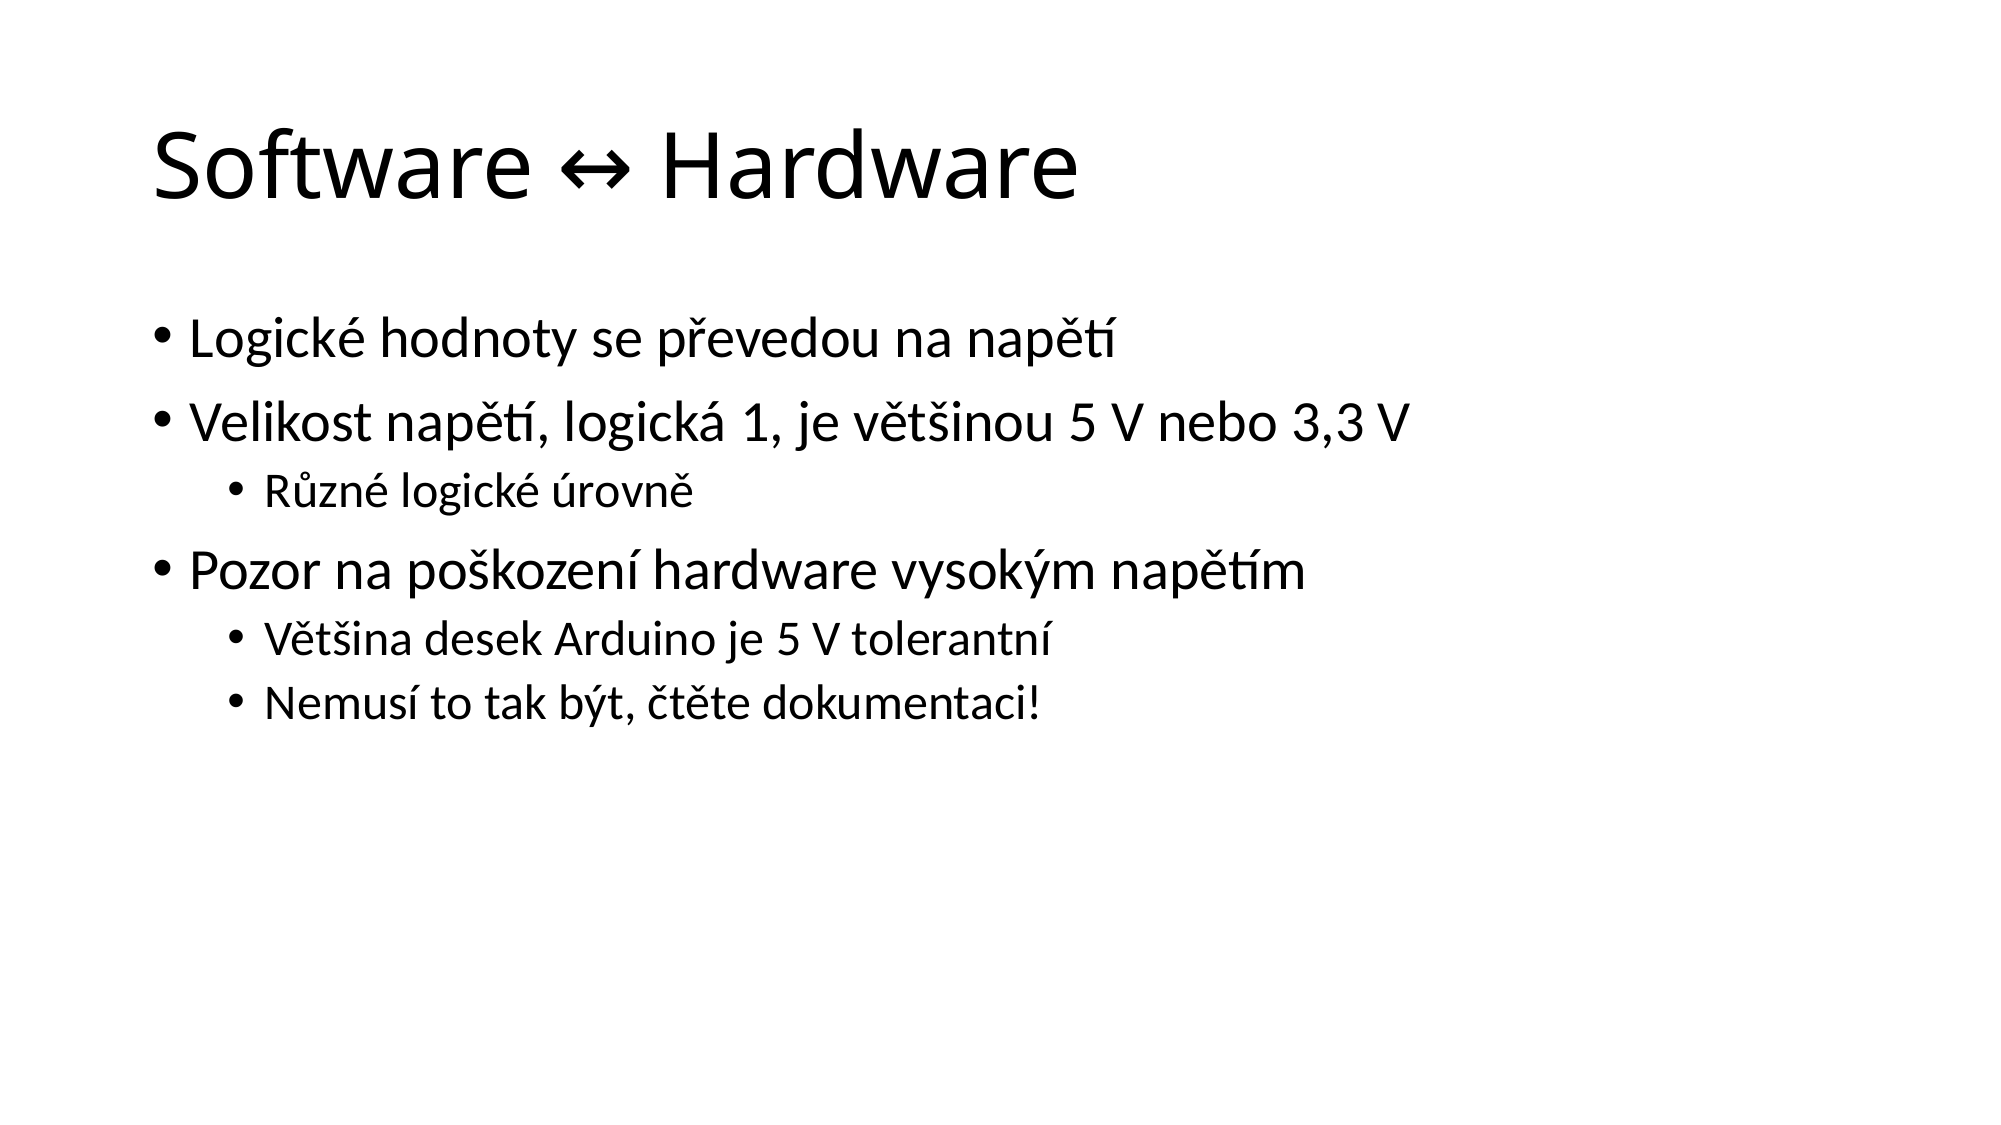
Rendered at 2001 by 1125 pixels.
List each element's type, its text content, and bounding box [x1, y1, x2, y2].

title Software ↔ Hardware [137, 59, 1863, 278]
list Logické hodnoty se převedou na napětí Velikost napětí, logická 1, je většinou 5 V nebo 3,3 V Různé logické úrovně Pozor na poškození hardware vysokým napětím Většina desek Arduino je 5 V tolerantní Nemusí to tak být, čtěte dokumentaci! [137, 299, 1863, 1014]
